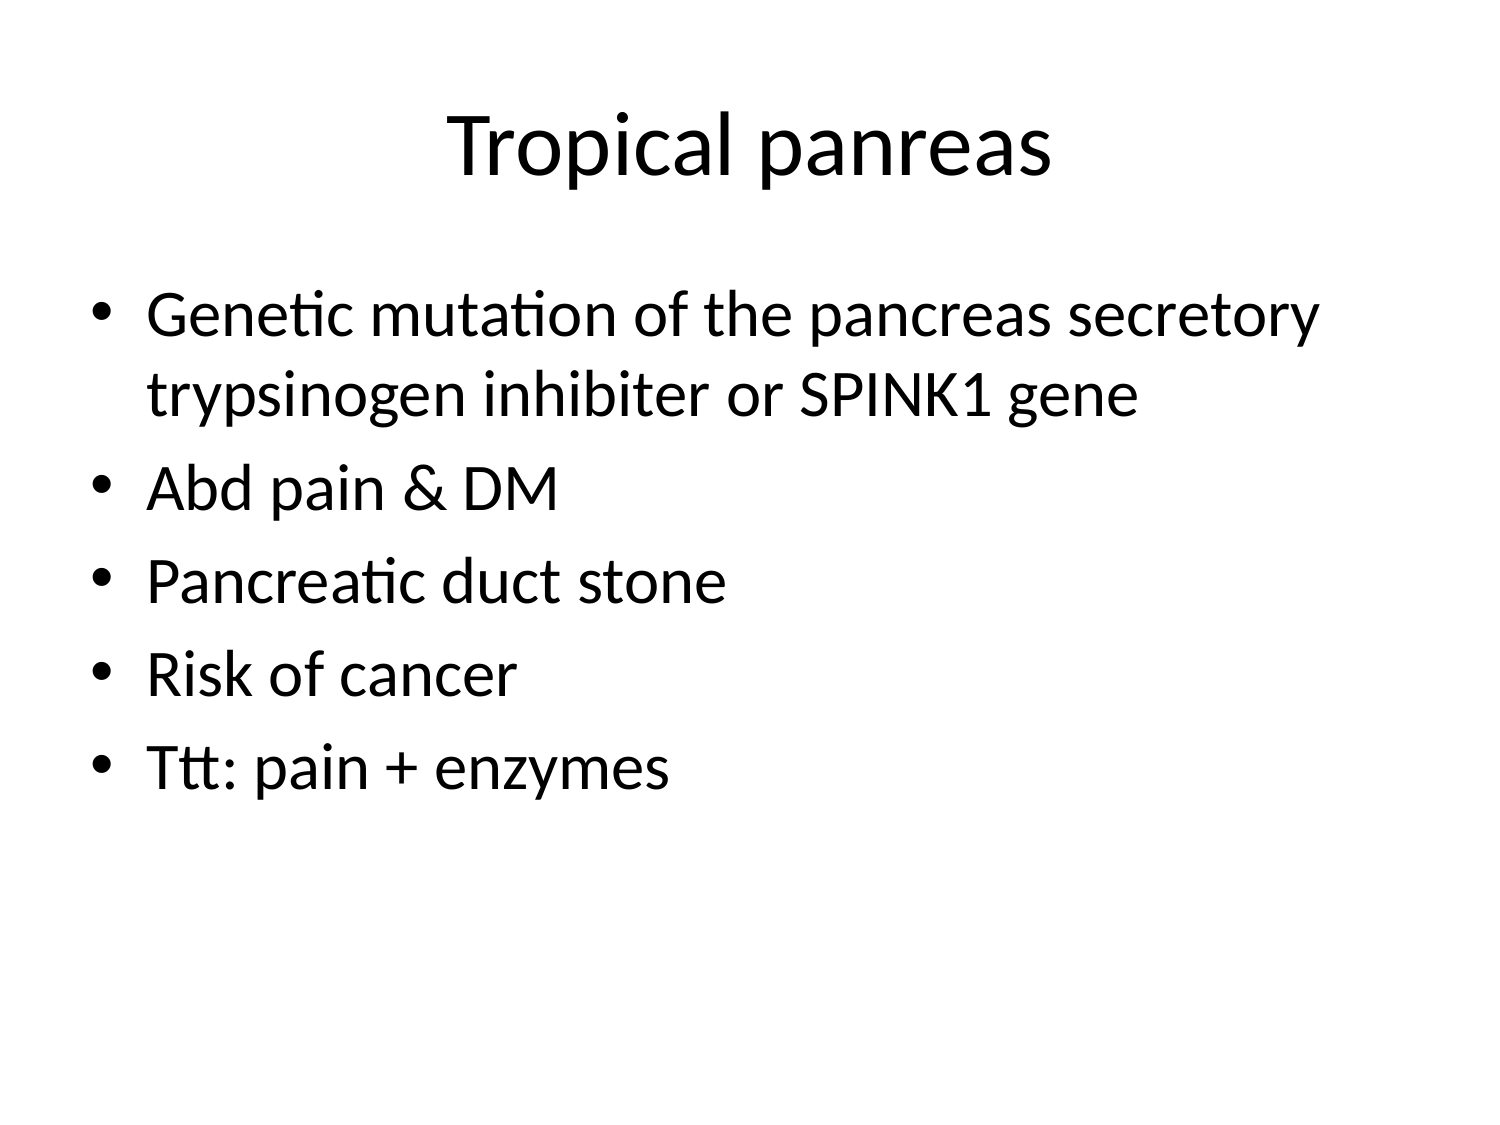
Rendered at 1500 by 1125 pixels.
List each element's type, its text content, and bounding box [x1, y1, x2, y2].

title Tropical panreas [75, 45, 1425, 233]
list Genetic mutation of the pancreas secretory trypsinogen inhibiter or SPINK1 gene Abd pain & DM Pancreatic duct stone Risk of cancer Ttt: pain + enzymes [75, 262, 1425, 1005]
